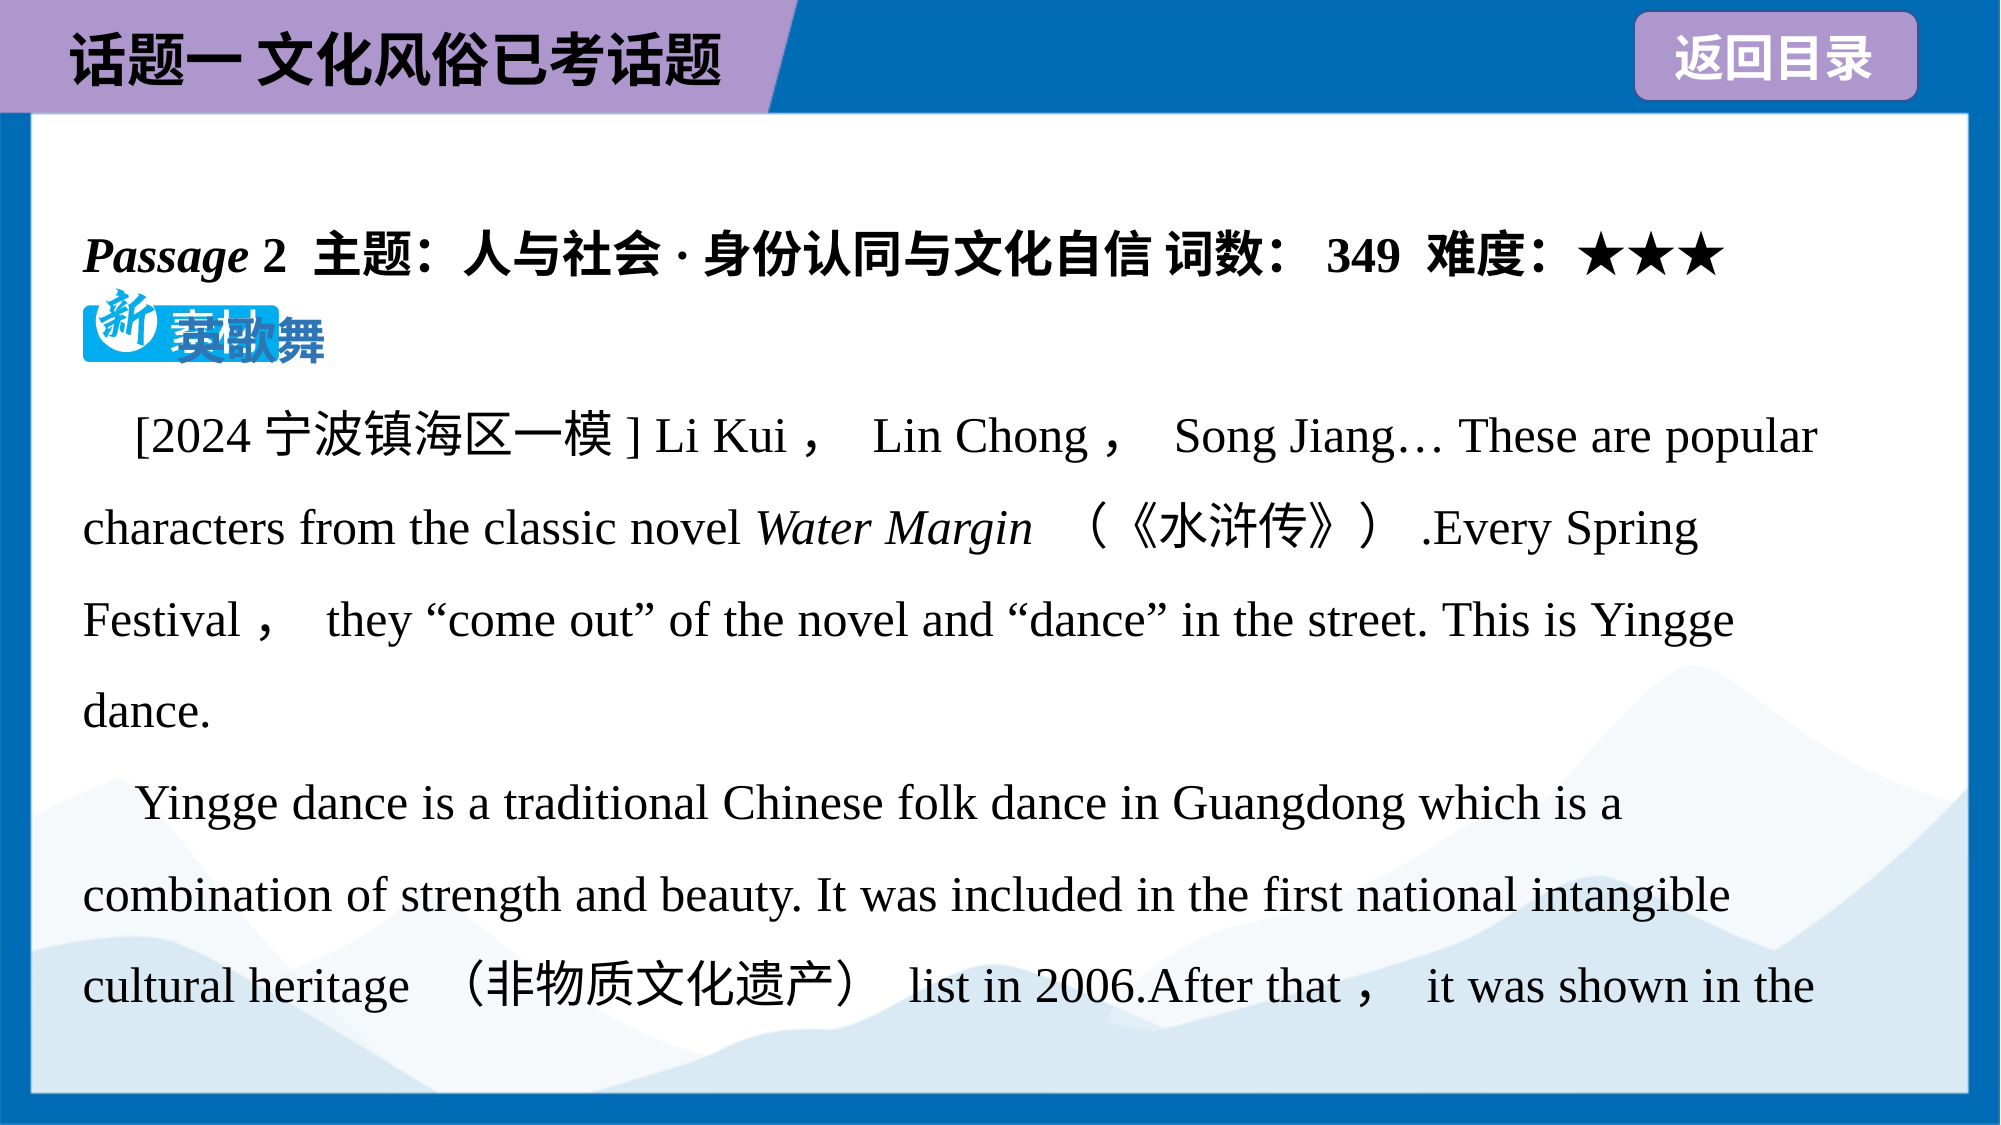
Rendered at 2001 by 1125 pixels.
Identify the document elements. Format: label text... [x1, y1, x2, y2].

text_box [2024宁波镇海区一模] Li Kui， Lin Chong， Song Jiang… These are popular characters from the classic novel Water Margin （《水浒传》）.Every Spring Festival， they “come out” of the novel and “dance” in the street. This is Yingge dance. Yingge dance is a traditional Chinese folk dance in Guangdong which is a combination of strength and beauty. It was included in the first national intangible cultural heritage （非物质文化遗产） list in 2006.After that， it was shown in the [82, 371, 1917, 1013]
text_box Passage 2 主题：人与社会·身份认同与文化自信 词数：349 难度：★★★ [82, 194, 1917, 273]
text_box 英歌舞 [82, 282, 1917, 361]
picture [0, 0, 2000, 1125]
